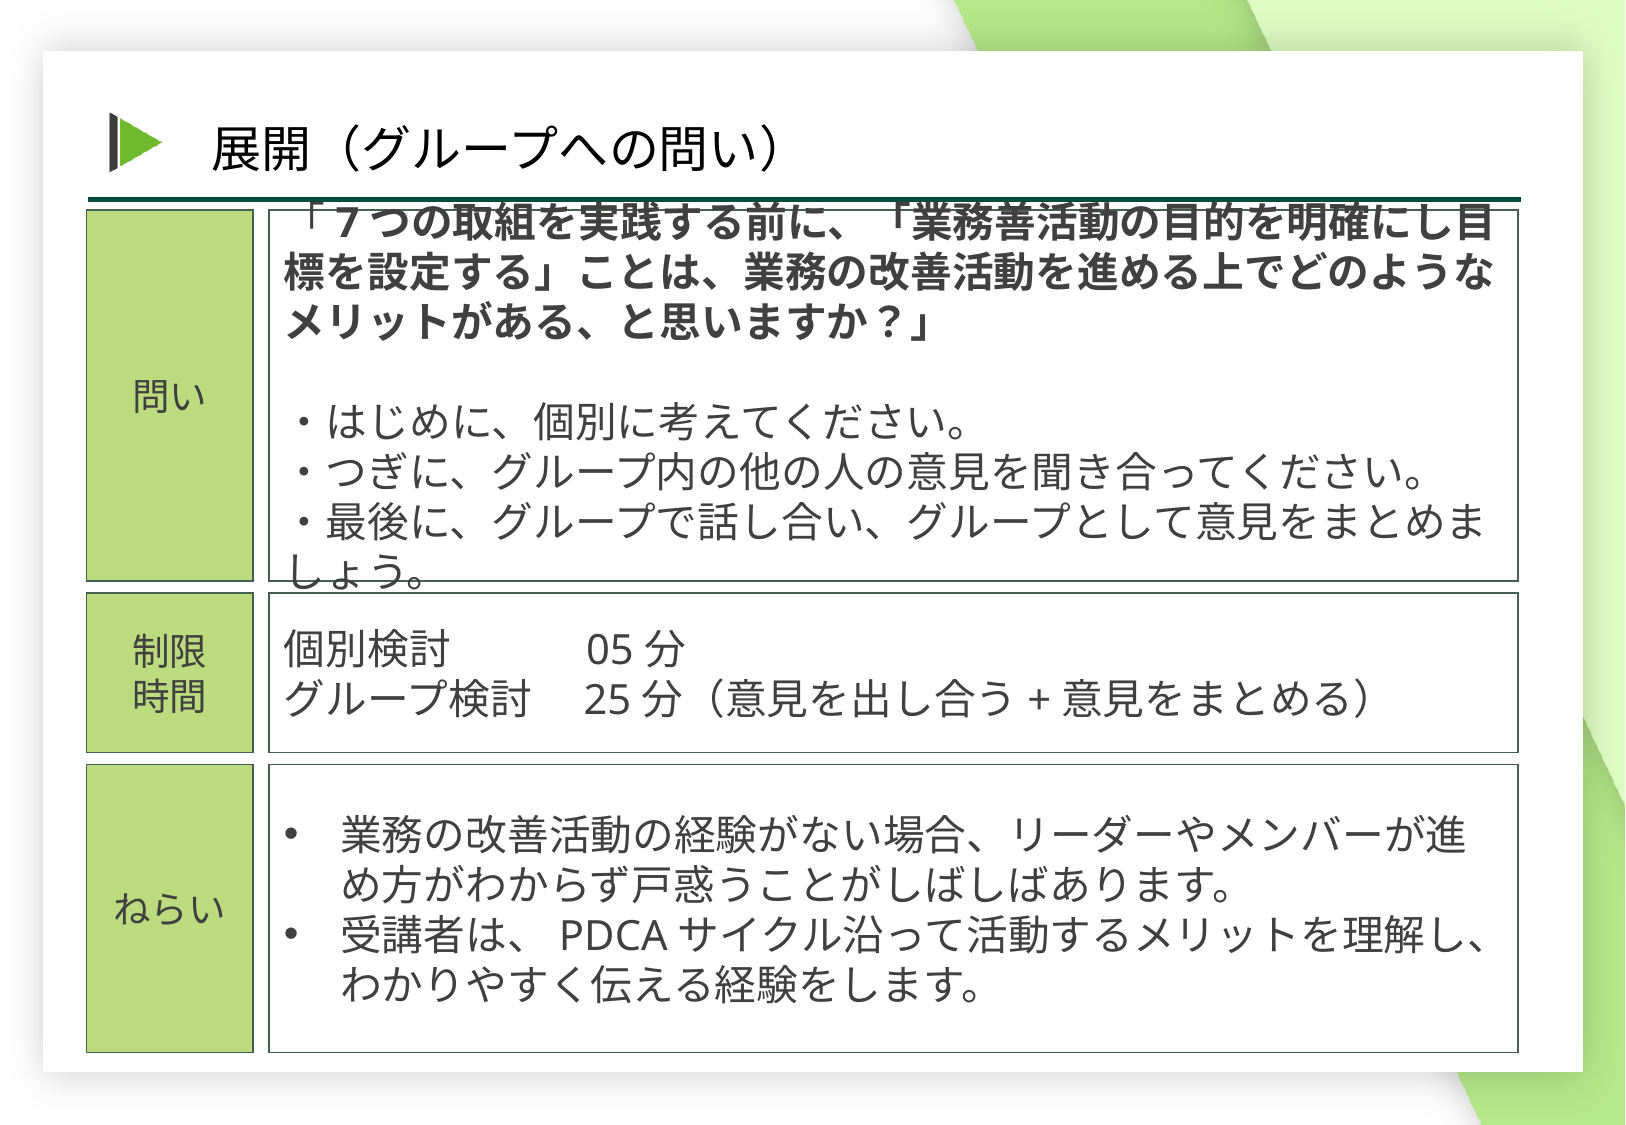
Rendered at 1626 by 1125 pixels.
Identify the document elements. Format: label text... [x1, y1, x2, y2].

text_box ねらい [85, 764, 254, 1054]
text_box 制限 時間 [85, 592, 254, 754]
text_box 業務の改善活動の経験がない場合、リーダーやメンバーが進め方がわからず戸惑うことがしばしばあります。 受講者は、PDCAサイクル沿って活動するメリットを理解し、わかりやすく伝える経験をします。 [268, 764, 1519, 1054]
text_box 問い [85, 209, 254, 582]
picture [0, 0, 1625, 1125]
text_box 個別検討 05分 グループ検討 25分（意見を出し合う+意見をまとめる） [268, 592, 1519, 754]
text_box 「7つの取組を実践する前に、「業務善活動の目的を明確にし目標を設定する」ことは、業務の改善活動を進める上でどのようなメリットがある、と思いますか？」 ・はじめに、個別に考えてください。 ・つぎに、グループ内の他の人の意見を聞き合ってください。 ・最後に、グループで話し合い、グループとして意見をまとめましょう。 [268, 209, 1519, 582]
